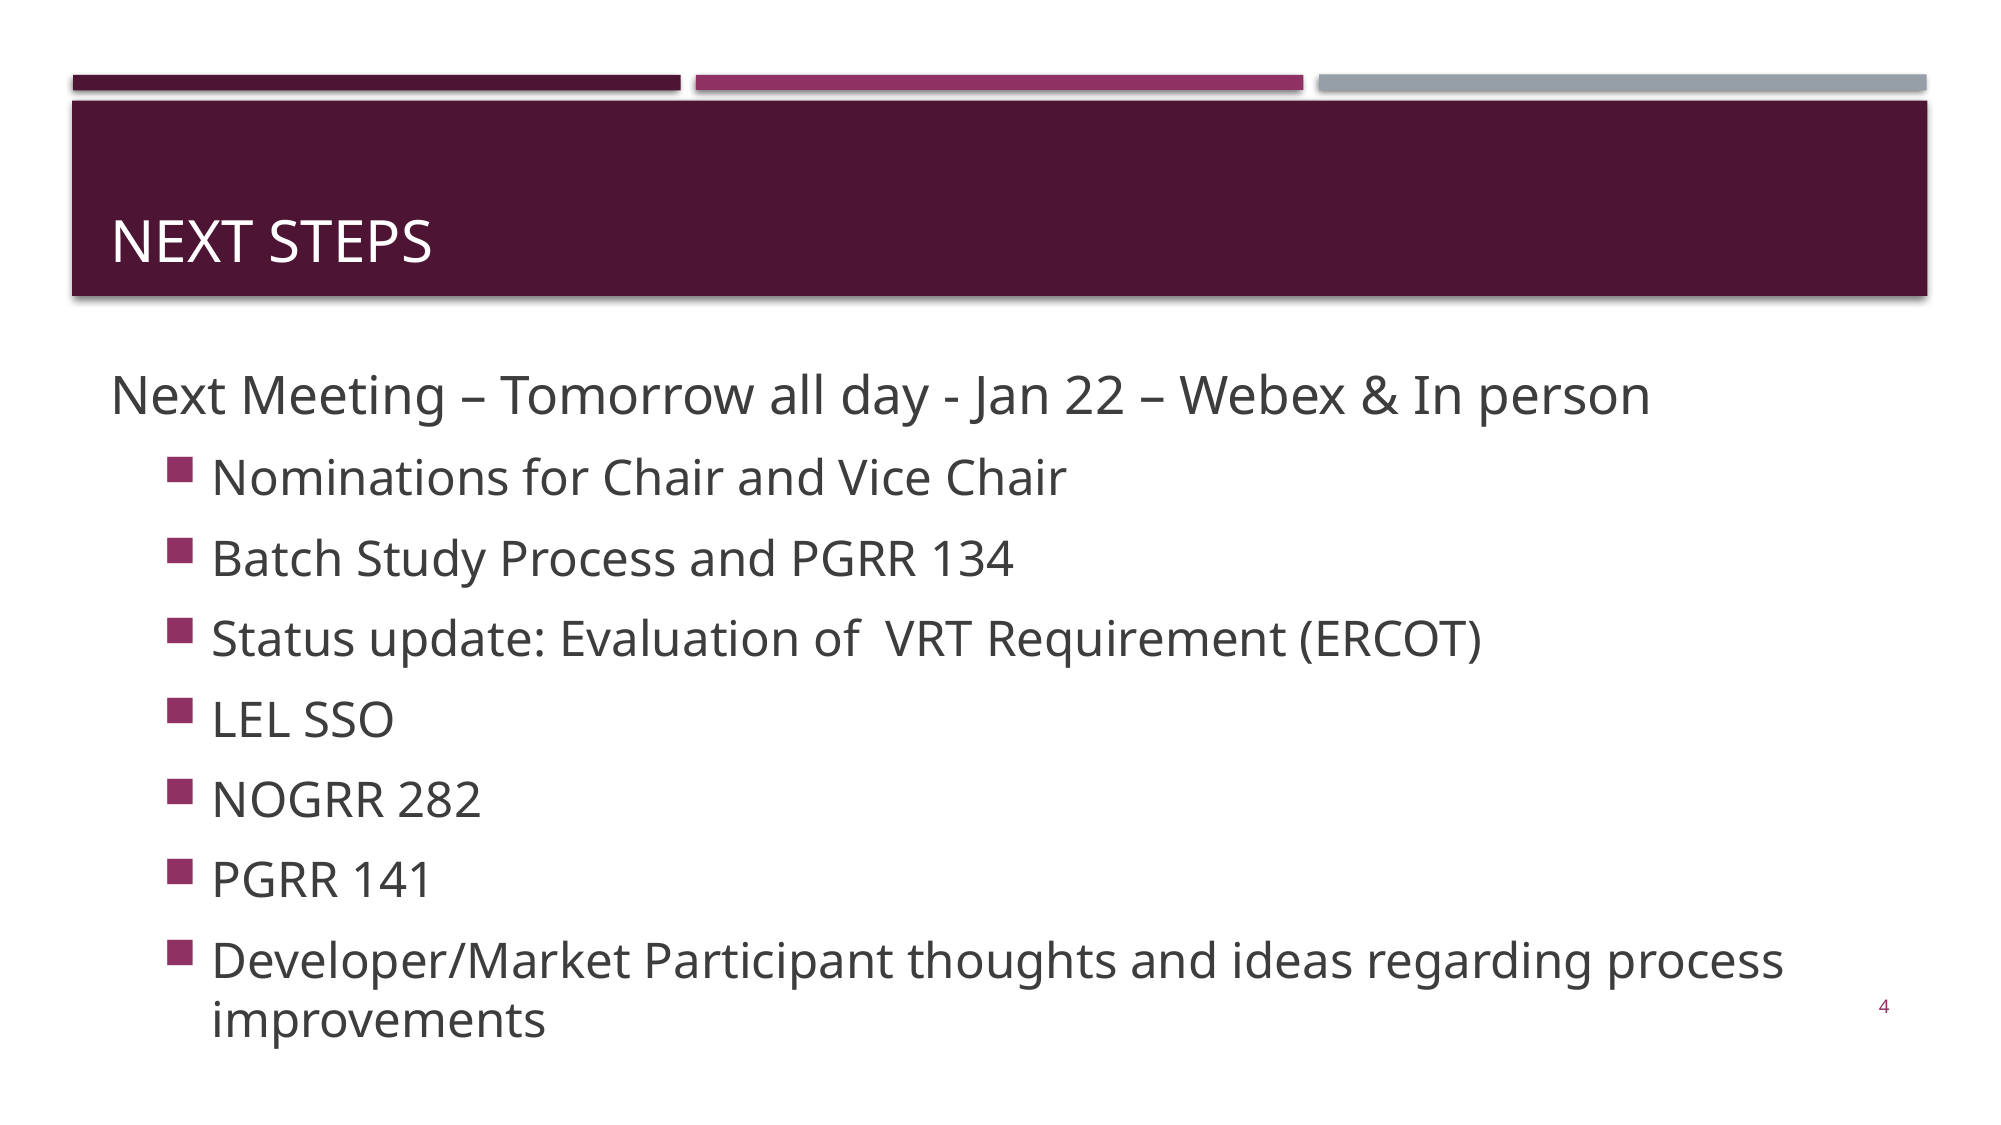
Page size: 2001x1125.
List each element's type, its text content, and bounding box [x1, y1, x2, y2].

list Next Meeting – Tomorrow all day - Jan 22 – Webex & In person Nominations for Chair and Vice Chair Batch Study Process and PGRR 134 Status update: Evaluation of VRT Requirement (ERCOT) LEL SSO NOGRR 282 PGRR 141 Developer/Market Participant thoughts and ideas regarding process improvements [95, 354, 1905, 1055]
title Next Steps [95, 115, 1905, 282]
slide_number 4 [1732, 977, 1905, 1037]
